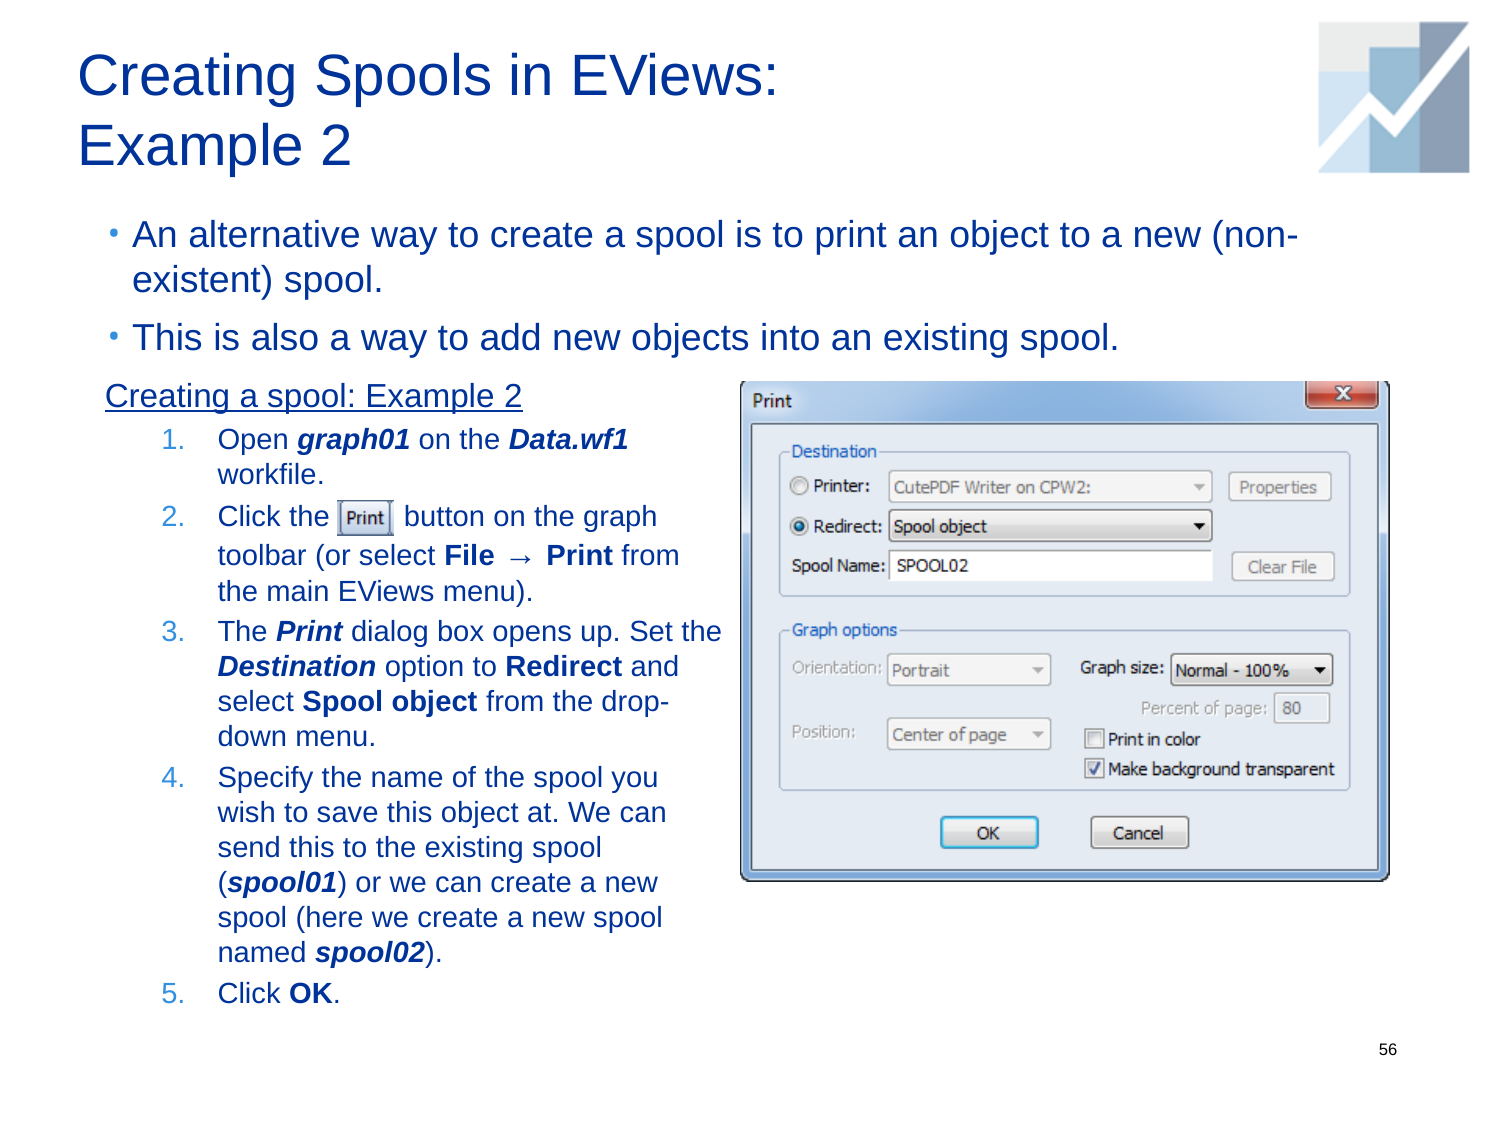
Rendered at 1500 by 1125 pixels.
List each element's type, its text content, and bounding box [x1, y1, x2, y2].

picture [336, 500, 394, 536]
picture [740, 381, 1390, 882]
title Creating Spools in EViews: Example 2 [62, 0, 1297, 185]
slide_number 56 [1262, 1015, 1413, 1067]
picture [1300, 11, 1479, 181]
text_box Creating a spool: Example 2 Open graph01 on the Data.wf1 workfile. Click the button on the graph toolbar (or select File → Print from the main EViews menu). The Print dialog box opens up. Set the Destination option to Redirect and select Spool object from the drop-down menu. Specify the name of the spool you wish to save this object at. We can send this to the existing spool (spool01) or we can create a new spool (here we create a new spool named spool02). Click OK. [23, 367, 741, 1047]
text_box An alternative way to create a spool is to print an object to a new (non-existent) spool. This is also a way to add new objects into an existing spool. [88, 202, 1352, 379]
